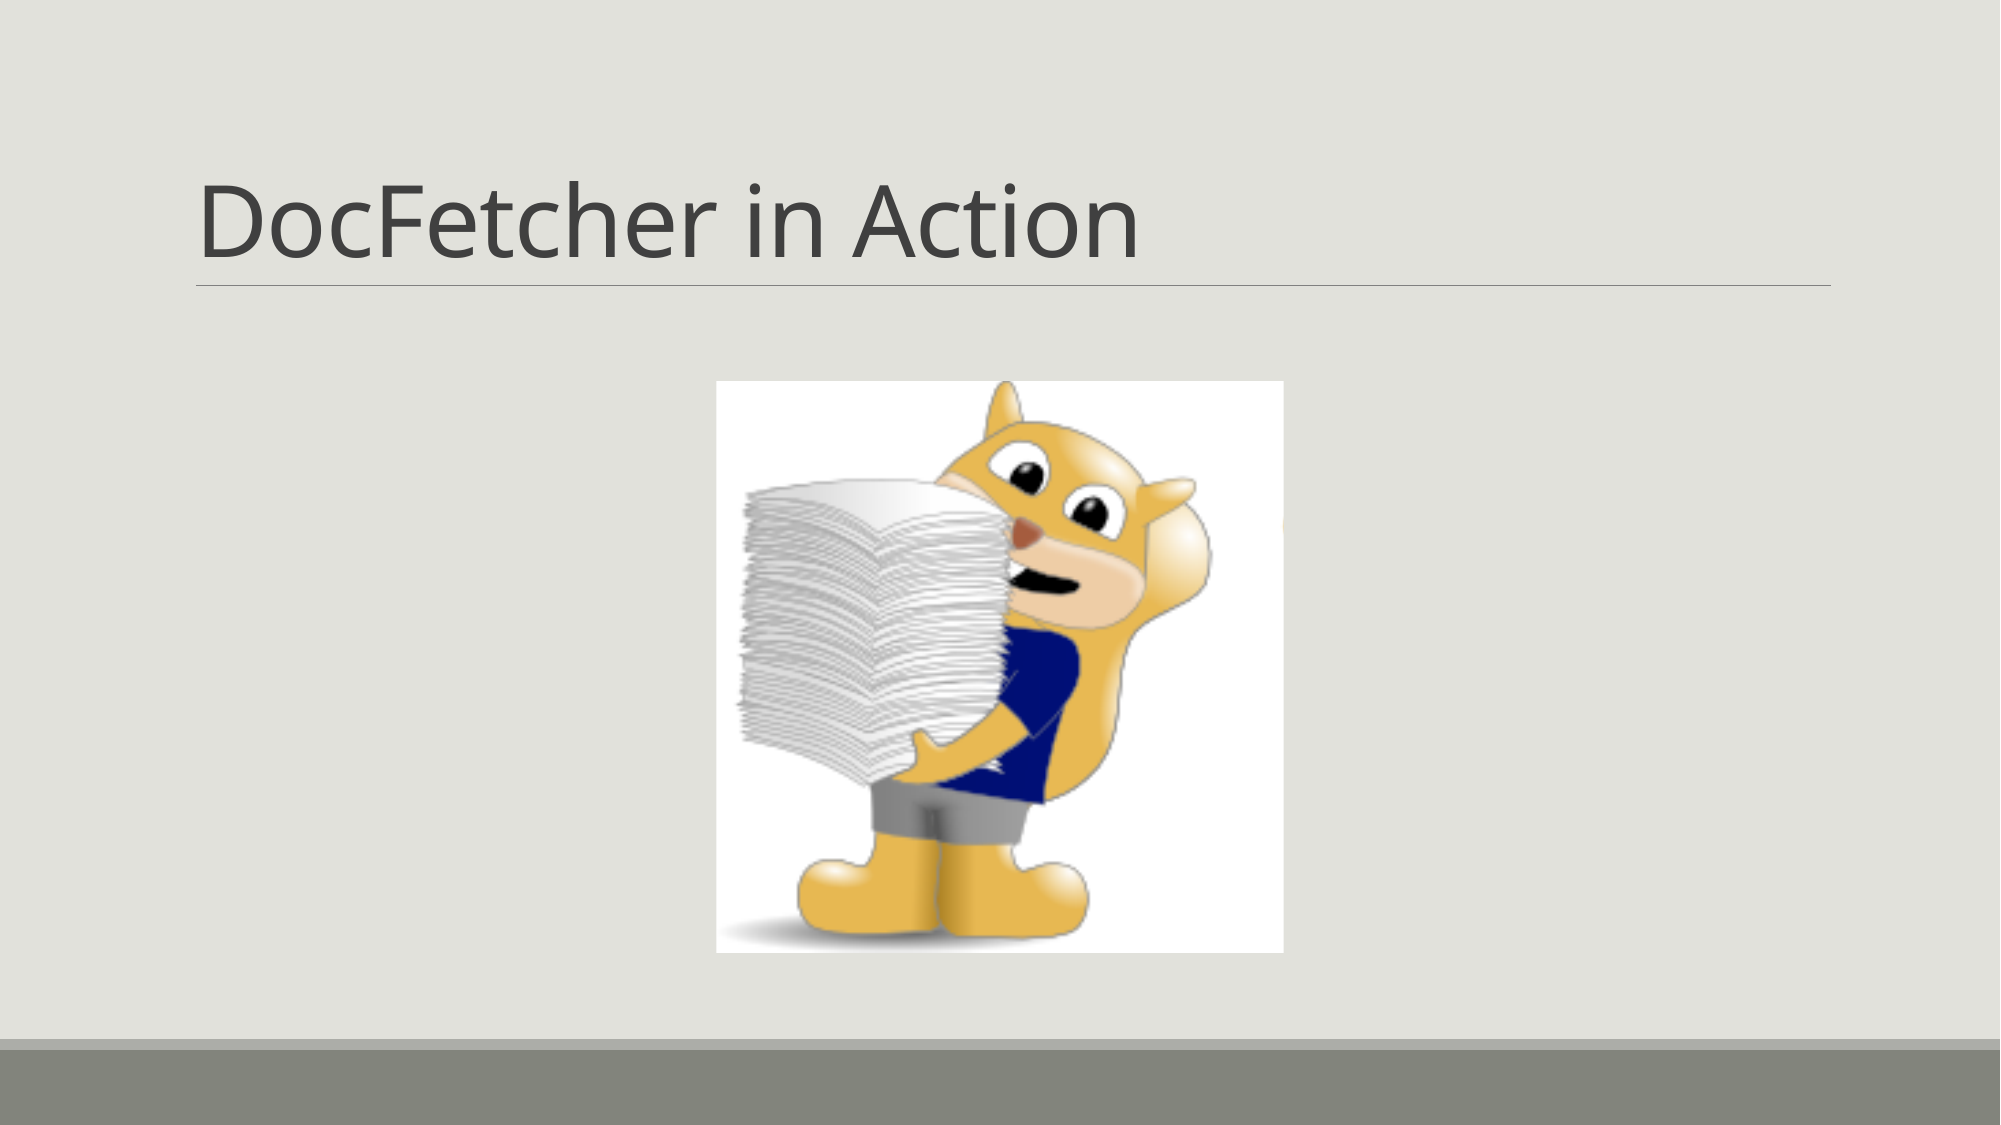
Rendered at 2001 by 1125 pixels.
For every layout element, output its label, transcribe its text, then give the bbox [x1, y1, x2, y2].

title DocFetcher in Action [180, 47, 1830, 285]
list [715, 380, 1285, 953]
